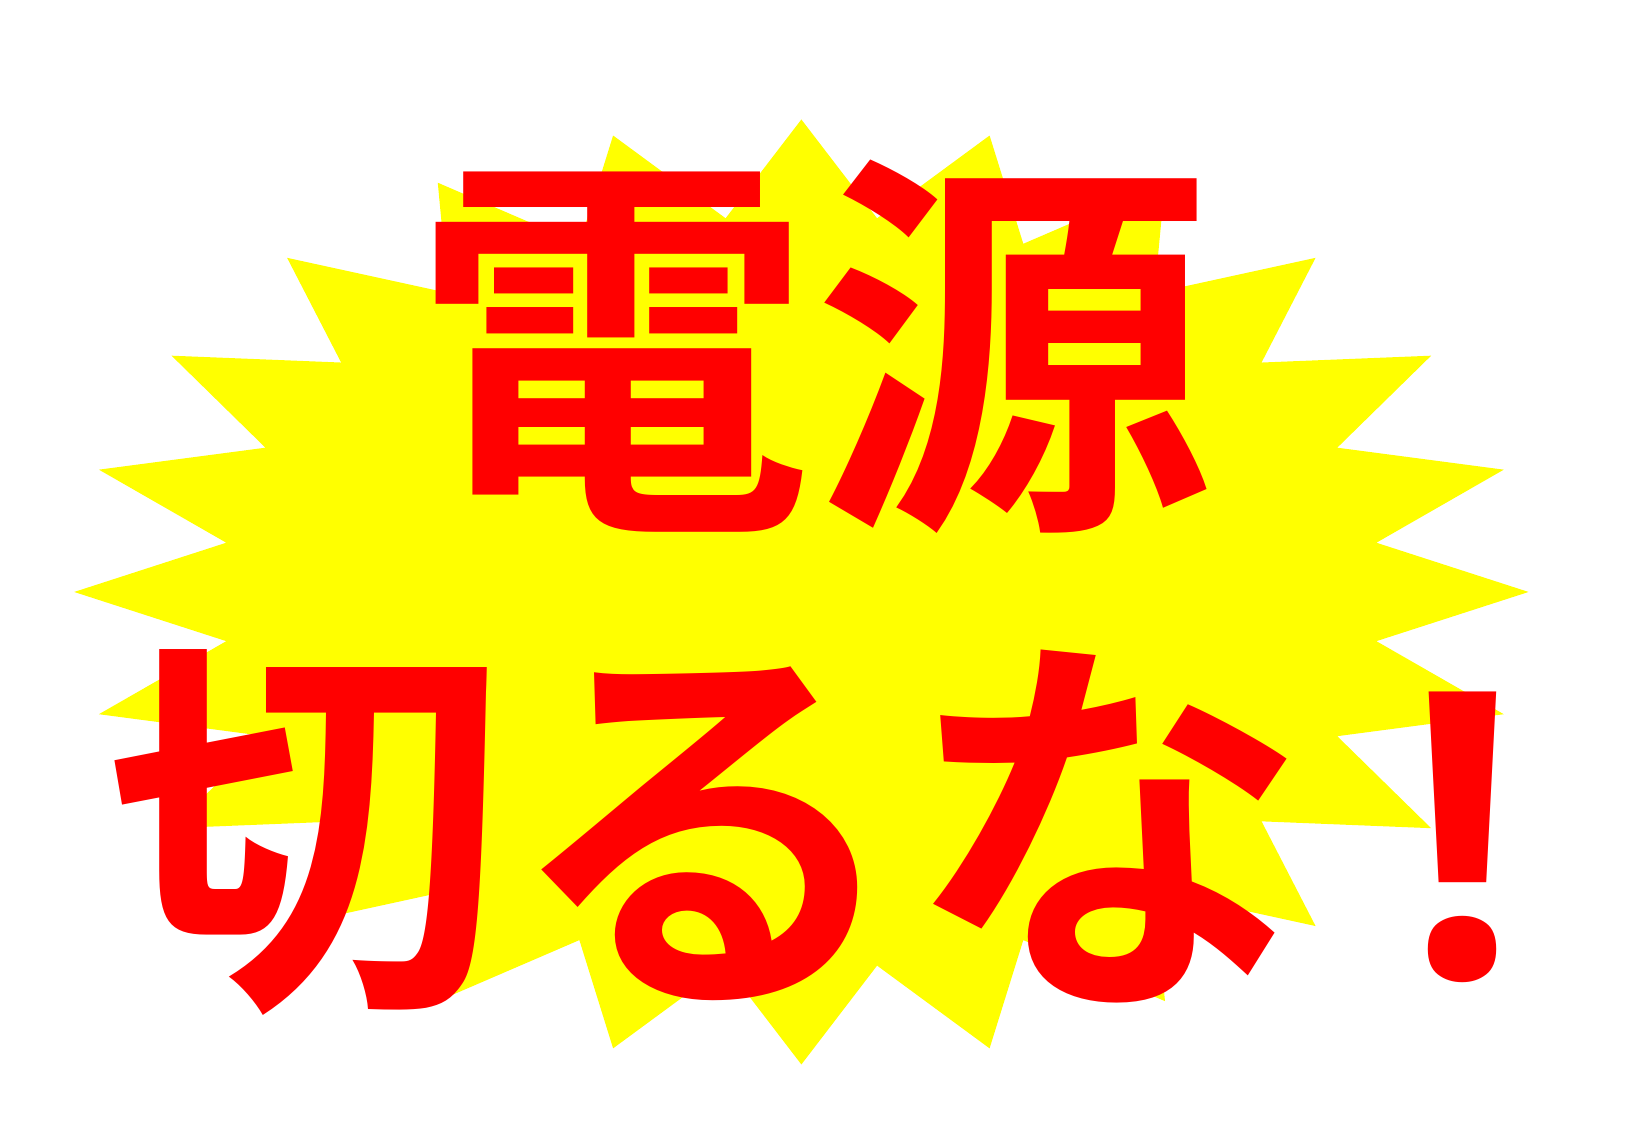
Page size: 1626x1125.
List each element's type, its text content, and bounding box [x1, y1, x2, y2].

text_box 電源 切るな! [0, 89, 1625, 1065]
